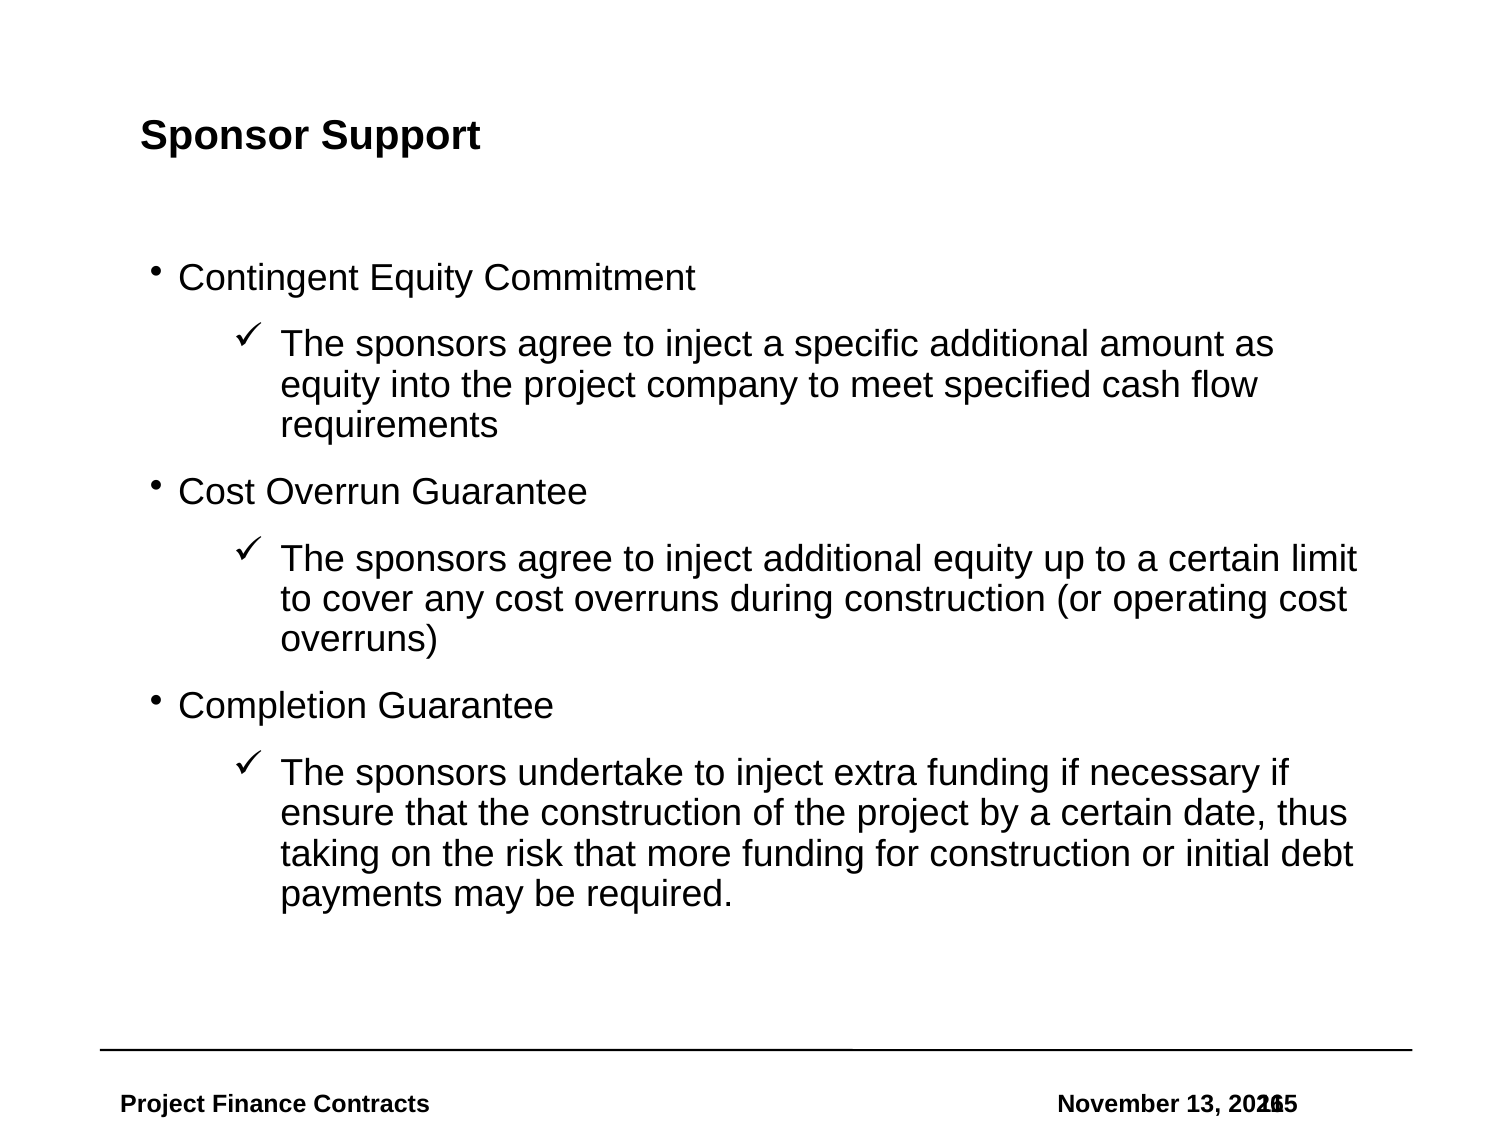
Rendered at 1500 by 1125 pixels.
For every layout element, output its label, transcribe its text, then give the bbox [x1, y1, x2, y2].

title Sponsor Support [124, 99, 1288, 226]
list Contingent Equity Commitment The sponsors agree to inject a specific additional amount as equity into the project company to meet specified cash flow requirements Cost Overrun Guarantee The sponsors agree to inject additional equity up to a certain limit to cover any cost overruns during construction (or operating cost overruns) Completion Guarantee The sponsors undertake to inject extra funding if necessary if ensure that the construction of the project by a certain date, thus taking on the risk that more funding for construction or initial debt payments may be required. [124, 249, 1376, 1001]
